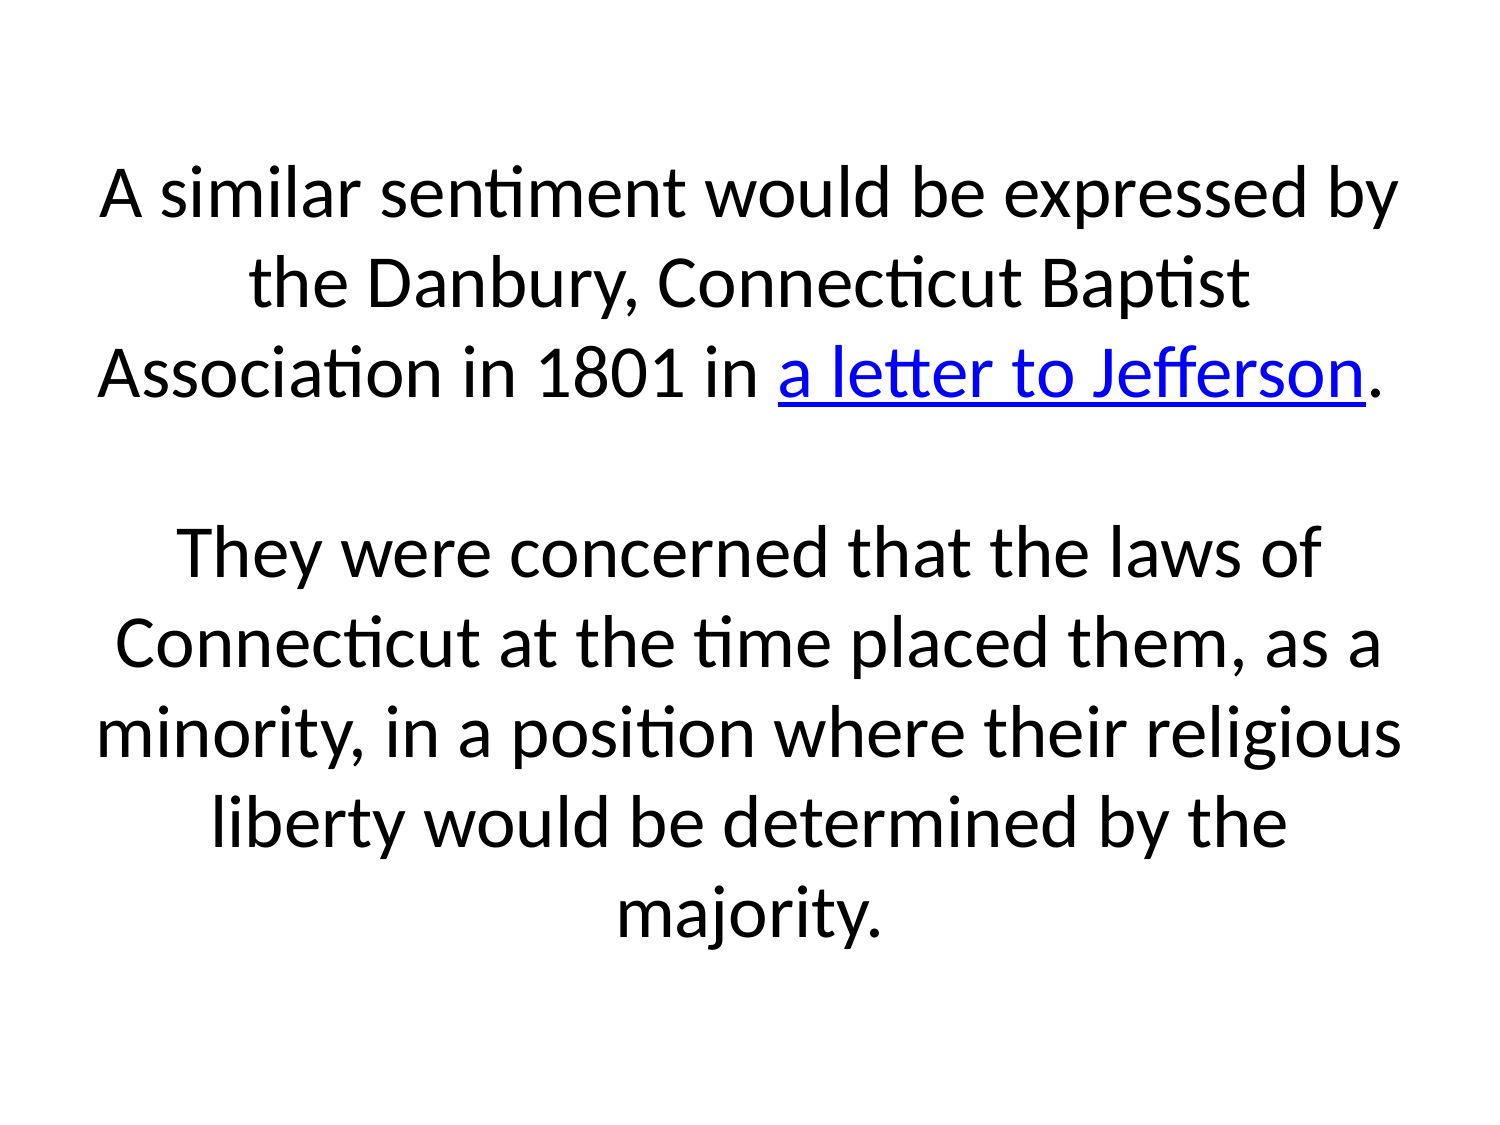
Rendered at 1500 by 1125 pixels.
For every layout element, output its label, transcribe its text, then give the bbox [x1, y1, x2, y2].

title A similar sentiment would be expressed by the Danbury, Connecticut Baptist Association in 1801 in a letter to Jefferson. They were concerned that the laws of Connecticut at the time placed them, as a minority, in a position where their religious liberty would be determined by the majority. [74, 44, 1426, 1051]
